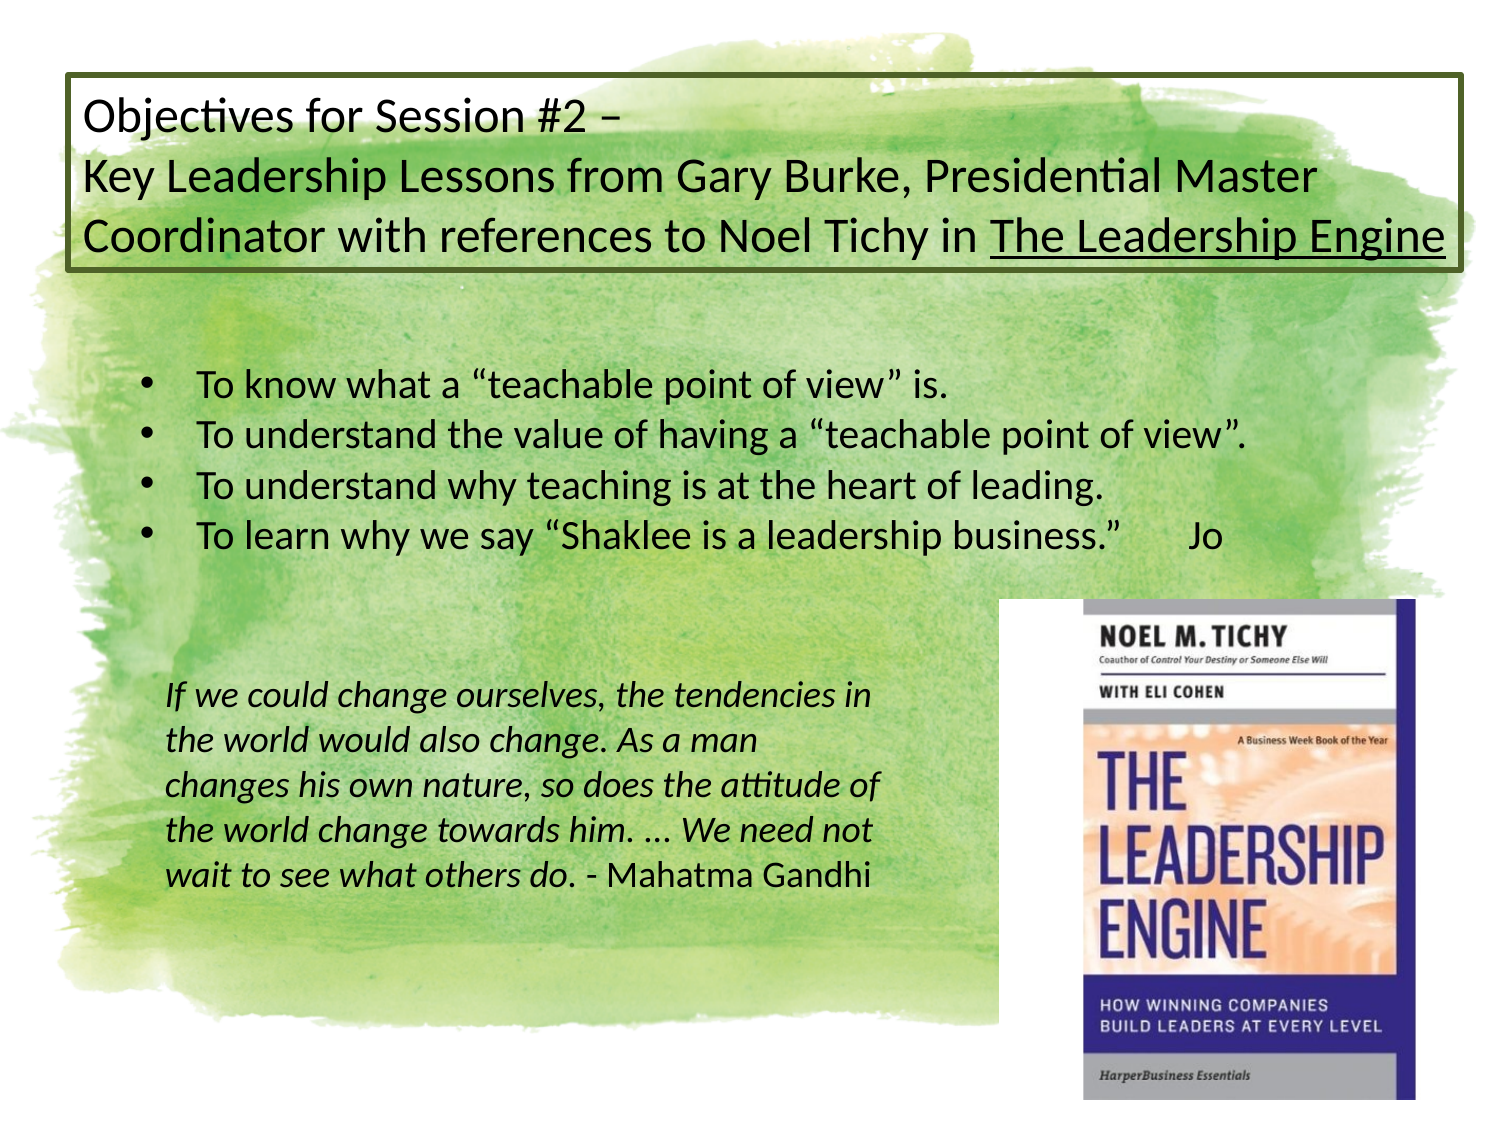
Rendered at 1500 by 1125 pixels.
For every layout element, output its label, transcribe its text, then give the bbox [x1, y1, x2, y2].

text_box Objectives for Session #2 – Key Leadership Lessons from Gary Burke, Presidential Master Coordinator with references to Noel Tichy in The Leadership Engine [68, 74, 1461, 270]
text_box If we could change ourselves, the tendencies in the world would also change. As a man changes his own nature, so does the attitude of the world change towards him. ... We need not wait to see what others do. - Mahatma Gandhi [149, 662, 900, 903]
picture [0, 32, 1500, 1101]
text_box To know what a “teachable point of view” is. To understand the value of having a “teachable point of view”. To understand why teaching is at the heart of leading. To learn why we say “Shaklee is a leadership business.” Jo [124, 349, 1313, 665]
